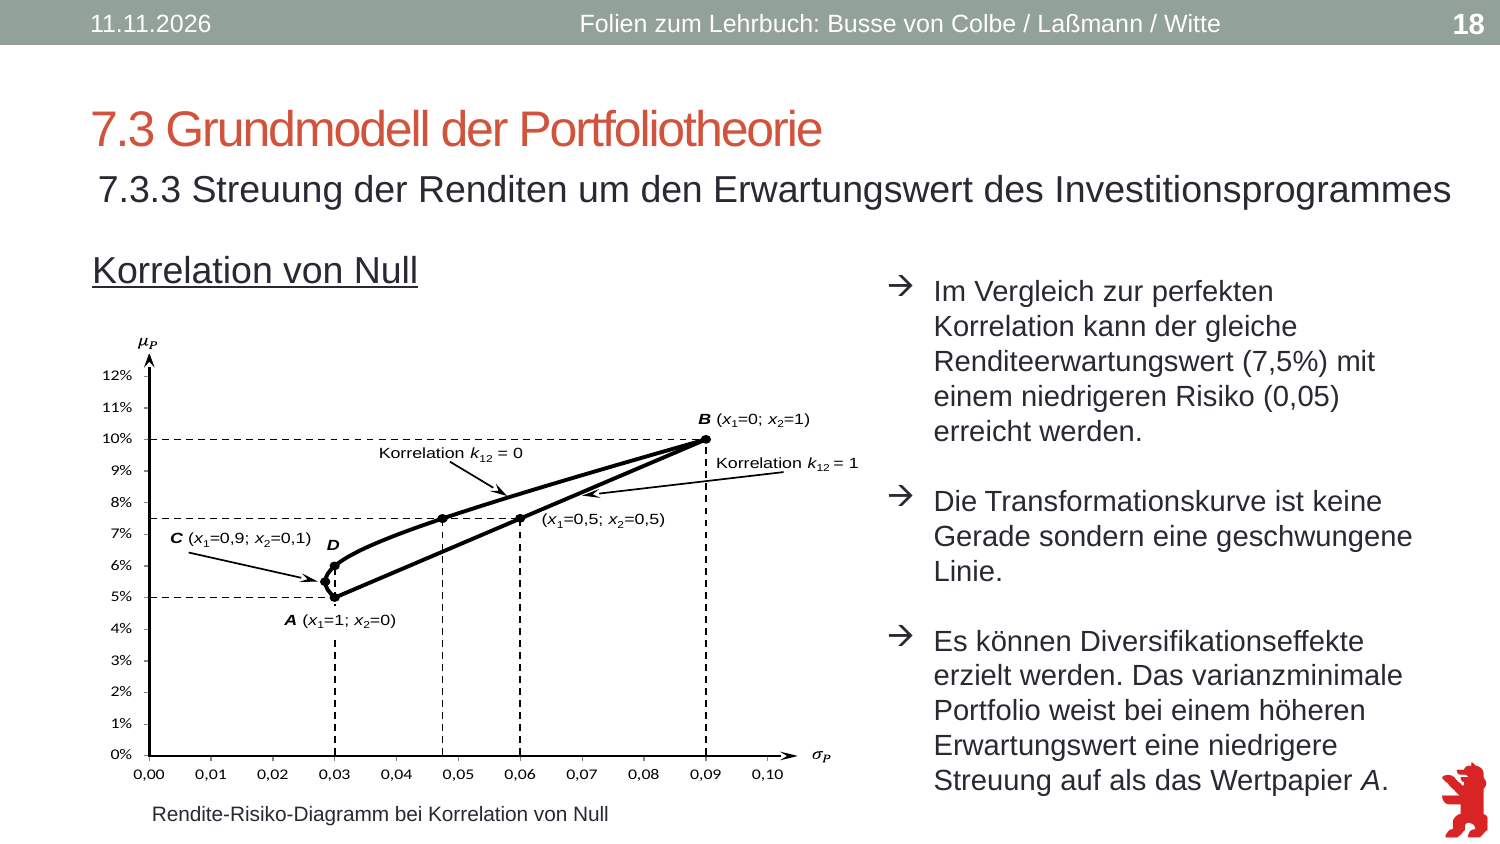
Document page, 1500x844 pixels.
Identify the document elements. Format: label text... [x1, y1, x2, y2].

text_box 7.3.3 Streuung der Renditen um den Erwartungswert des Investitionsprogrammes [83, 157, 1468, 217]
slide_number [75, 2, 550, 43]
footer Folien zum Lehrbuch: Busse von Colbe / Laßmann / Witte [562, 2, 1238, 43]
slide_number 18 [1325, 2, 1500, 43]
text_box Korrelation von Null [77, 238, 434, 299]
title 7.3 Grundmodell der Portfoliotheorie [75, 65, 1425, 188]
picture [74, 310, 865, 807]
picture [1434, 760, 1500, 844]
text_box Rendite-Risiko-Diagramm bei Korrelation von Null [137, 816, 624, 833]
text_box Im Vergleich zur perfekten Korrelation kann der gleiche Renditeerwartungswert (7,5%) mit einem niedrigeren Risiko (0,05) erreicht werden. Die Transformationskurve ist keine Gerade sondern eine geschwungene Linie. Es können Diversifikationseffekte erzielt werden. Das varianzminimale Portfolio weist bei einem höheren Erwartungswert eine niedrigere Streuung auf als das Wertpapier A. [871, 264, 1439, 804]
